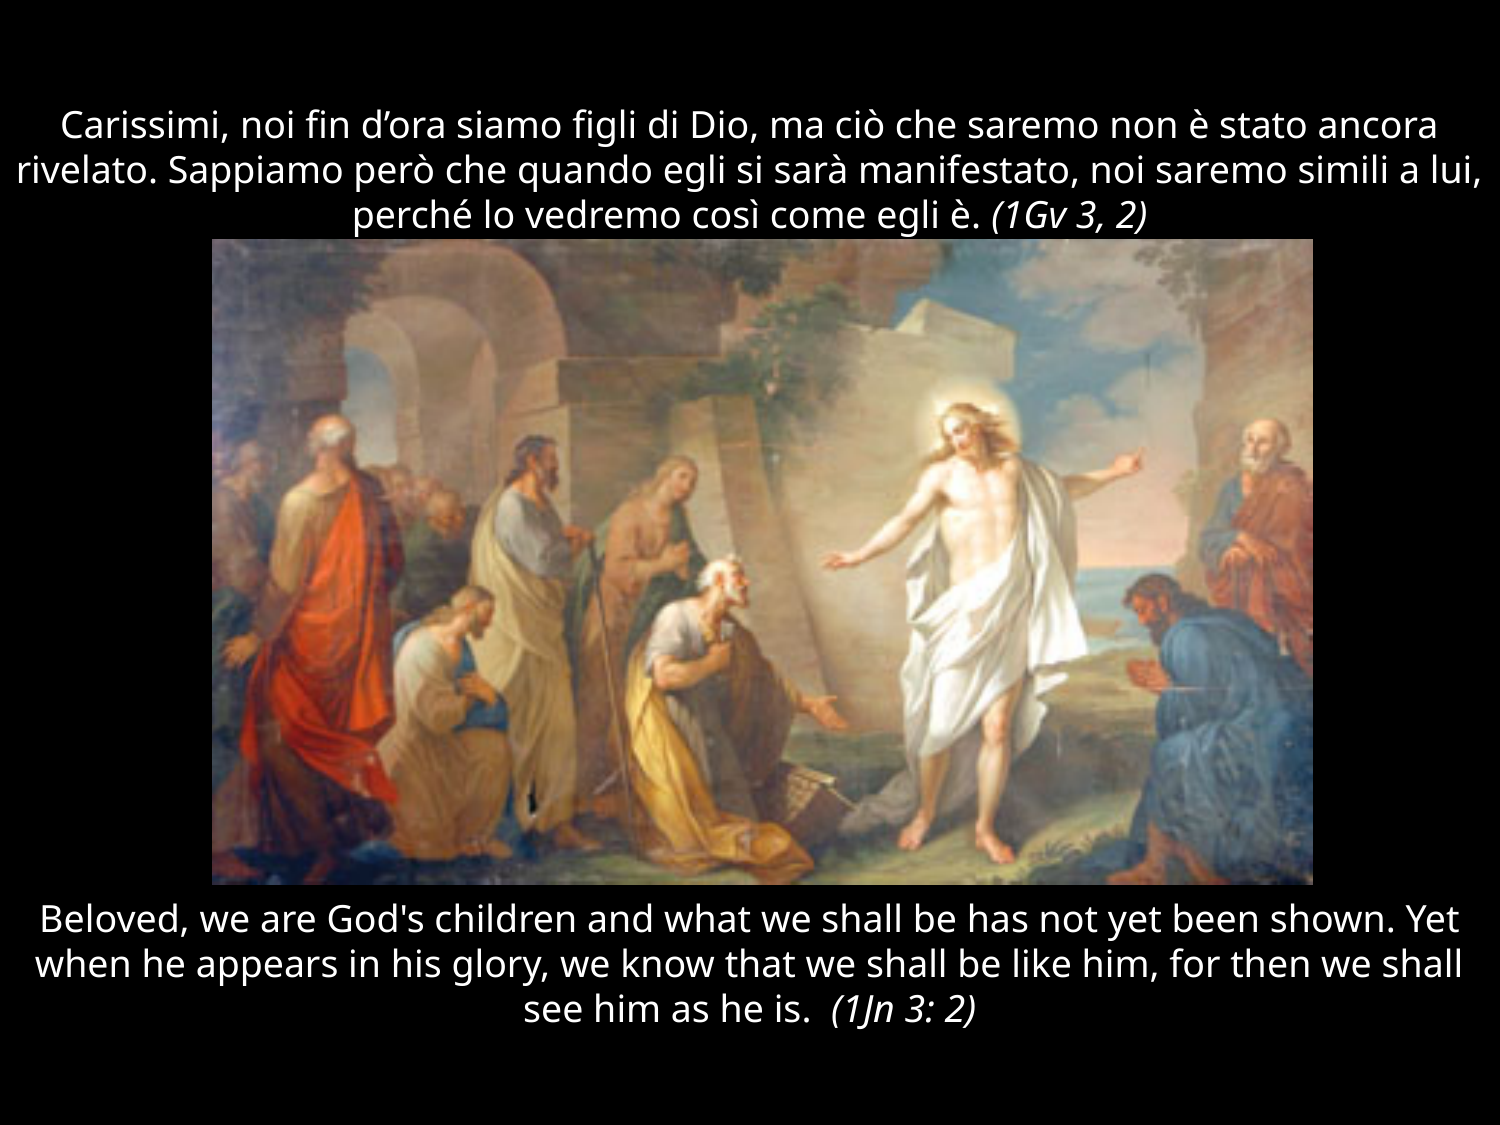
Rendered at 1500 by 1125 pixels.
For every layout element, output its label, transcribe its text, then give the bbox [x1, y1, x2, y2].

title Carissimi, noi fin d’ora siamo figli di Dio, ma ciò che saremo non è stato ancora rivelato. Sappiamo però che quando egli si sarà manifestato, noi saremo simili a lui, perché lo vedremo così come egli è. (1Gv 3, 2) [0, 99, 1500, 238]
text_box Beloved, we are God's children and what we shall be has not yet been shown. Yet when he appears in his glory, we know that we shall be like him, for then we shall see him as he is. (1Jn 3: 2) [0, 887, 1500, 1083]
picture [212, 239, 1313, 885]
